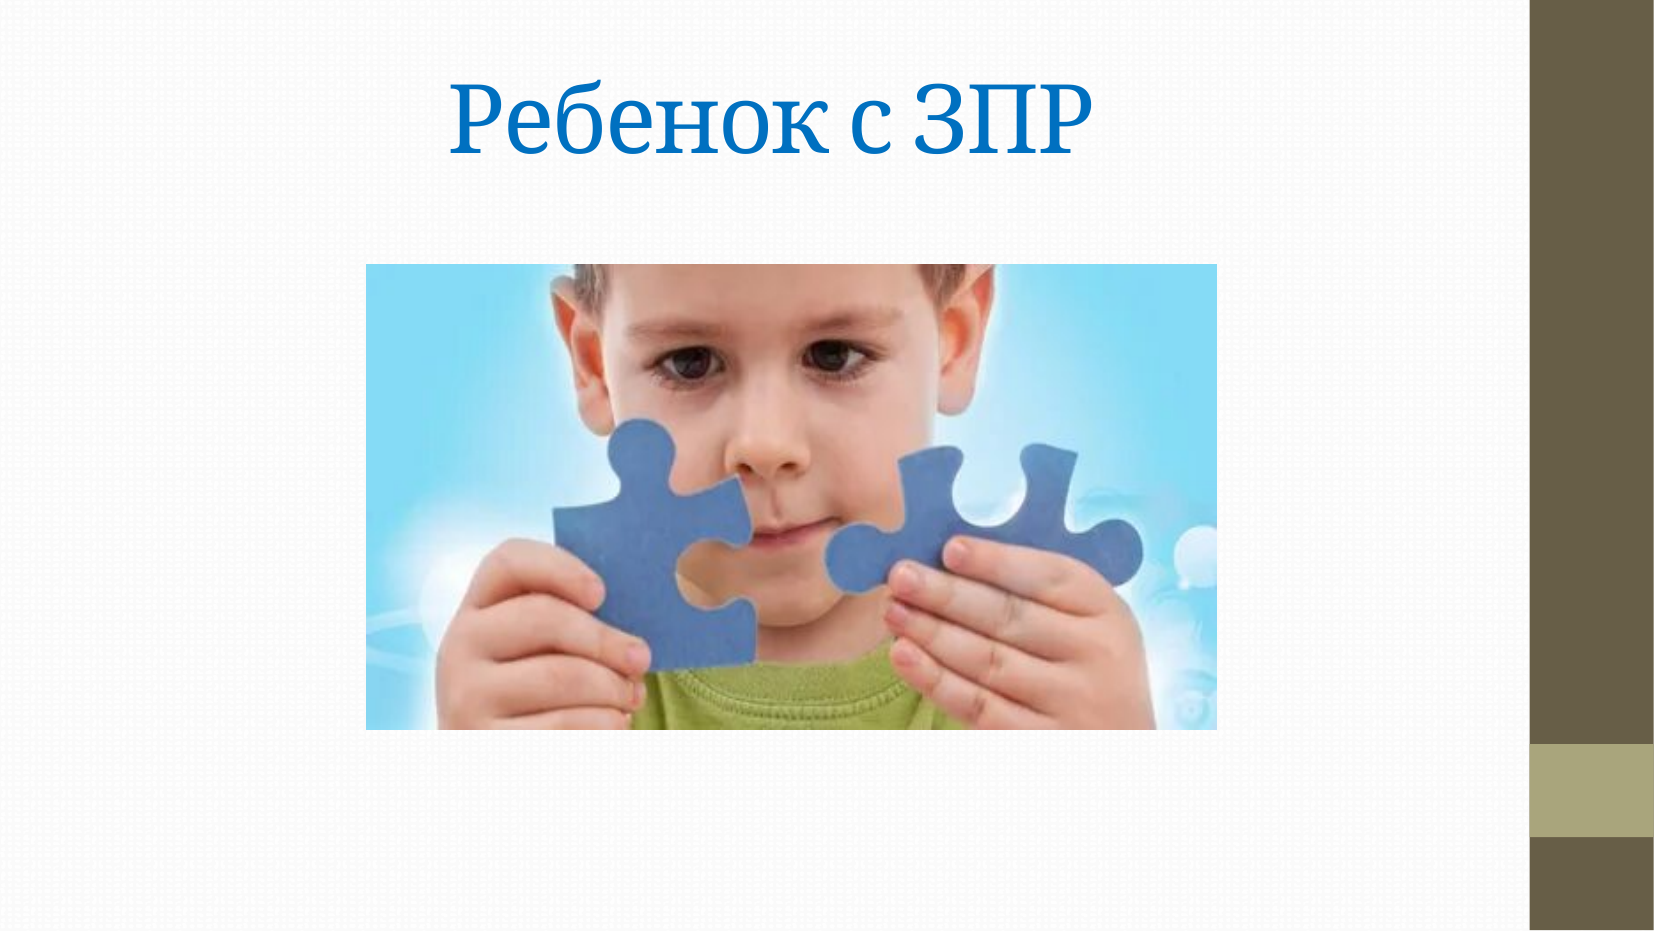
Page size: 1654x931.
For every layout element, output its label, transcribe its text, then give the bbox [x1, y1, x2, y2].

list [365, 263, 1218, 731]
title Ребенок с ЗПР [82, 37, 1461, 193]
